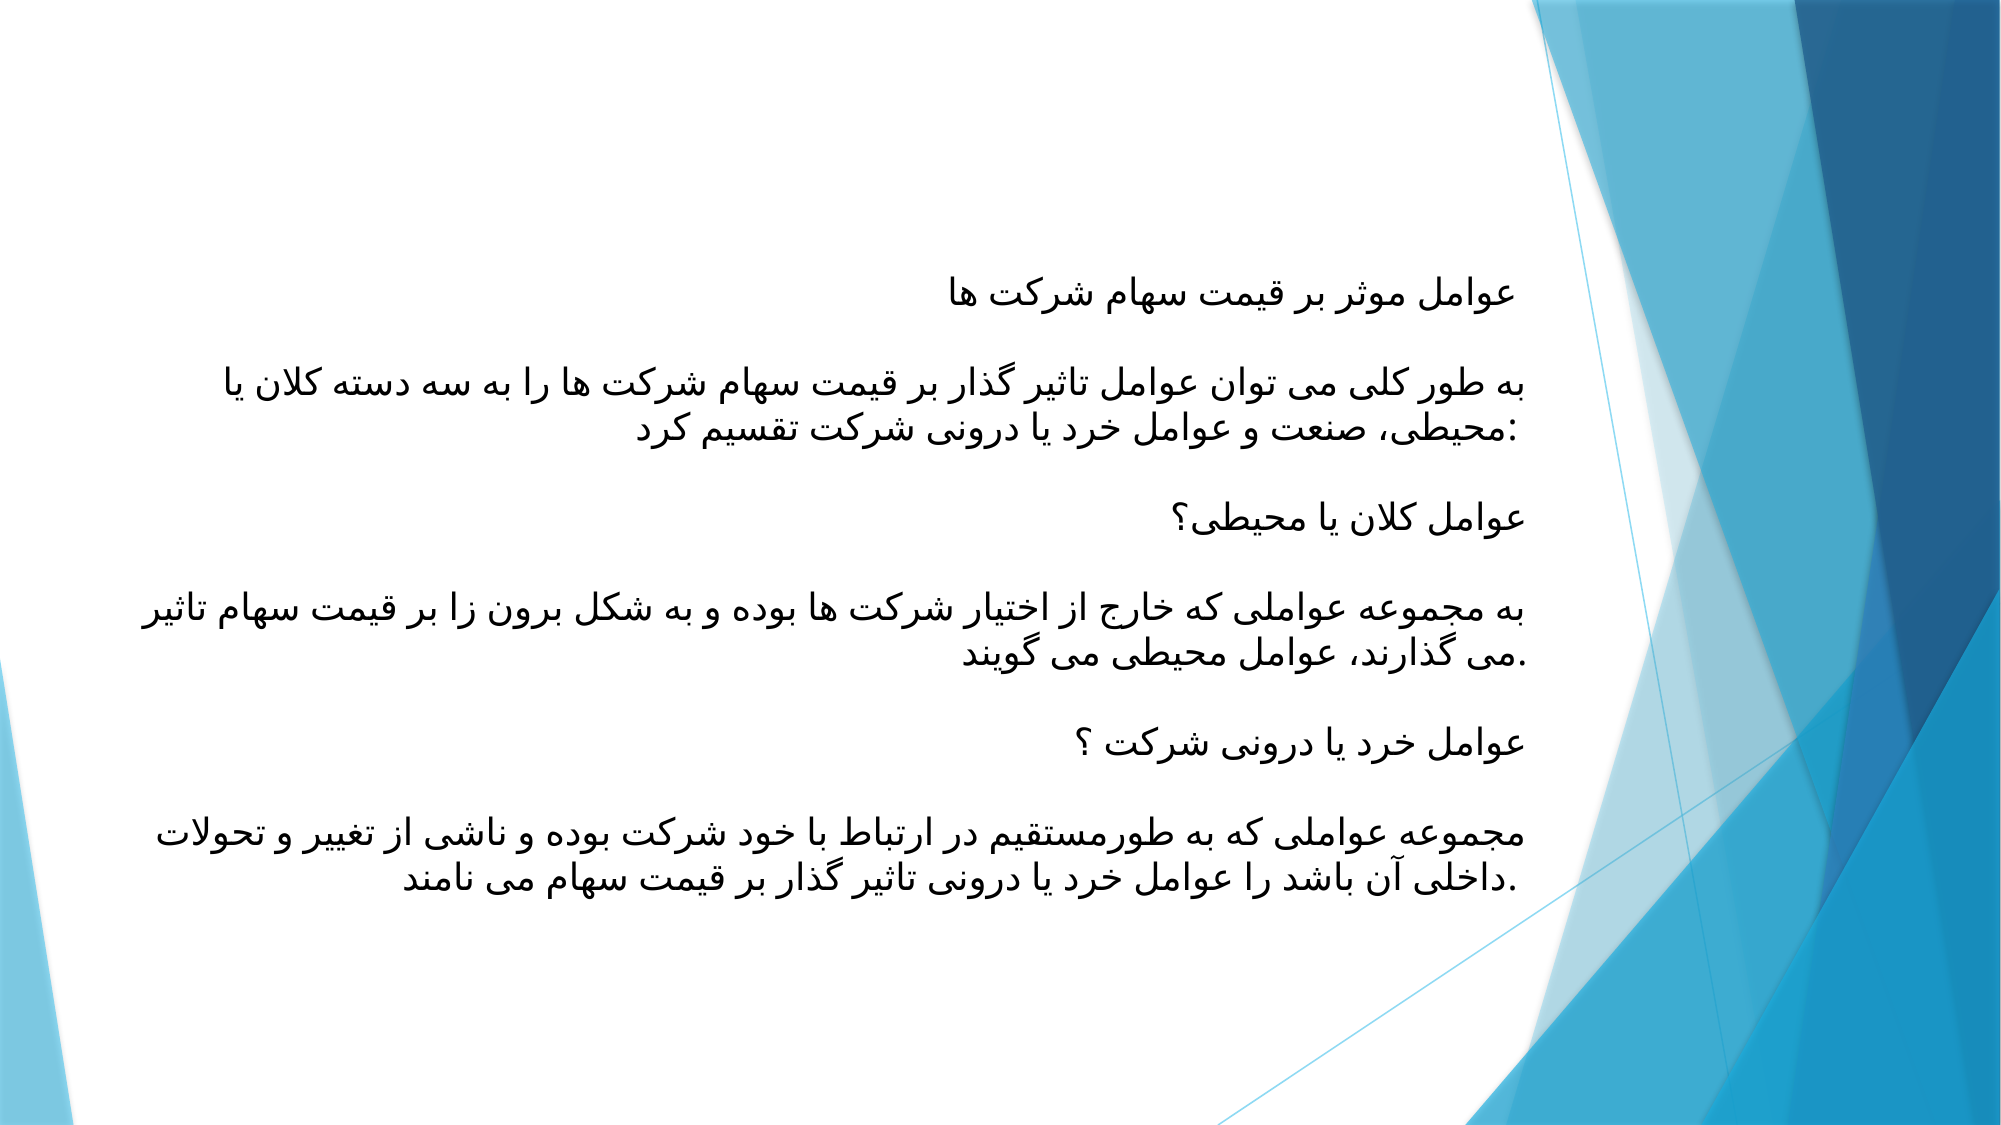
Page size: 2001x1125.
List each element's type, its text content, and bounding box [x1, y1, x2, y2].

text_box عوامل موثر بر قیمت سهام شرکت ها به طور کلی می توان عوامل تاثیر گذار بر قیمت سهام شرکت ها را به سه دسته کلان یا محیطی، صنعت و عوامل خرد یا درونی شرکت تقسیم کرد: عوامل کلان یا محیطی؟ به مجموعه عواملی که خارج از اختیار شرکت ها بوده و به شکل برون زا بر قیمت سهام تاثیر می گذارند، عوامل محیطی می گویند. عوامل خرد یا درونی شرکت ؟ مجموعه عواملی که به طورمستقیم در ارتباط با خود شرکت بوده و ناشی از تغییر و تحولات داخلی آن باشد را عوامل خرد یا درونی تاثیر گذار بر قیمت سهام می نامند. [98, 260, 1543, 951]
